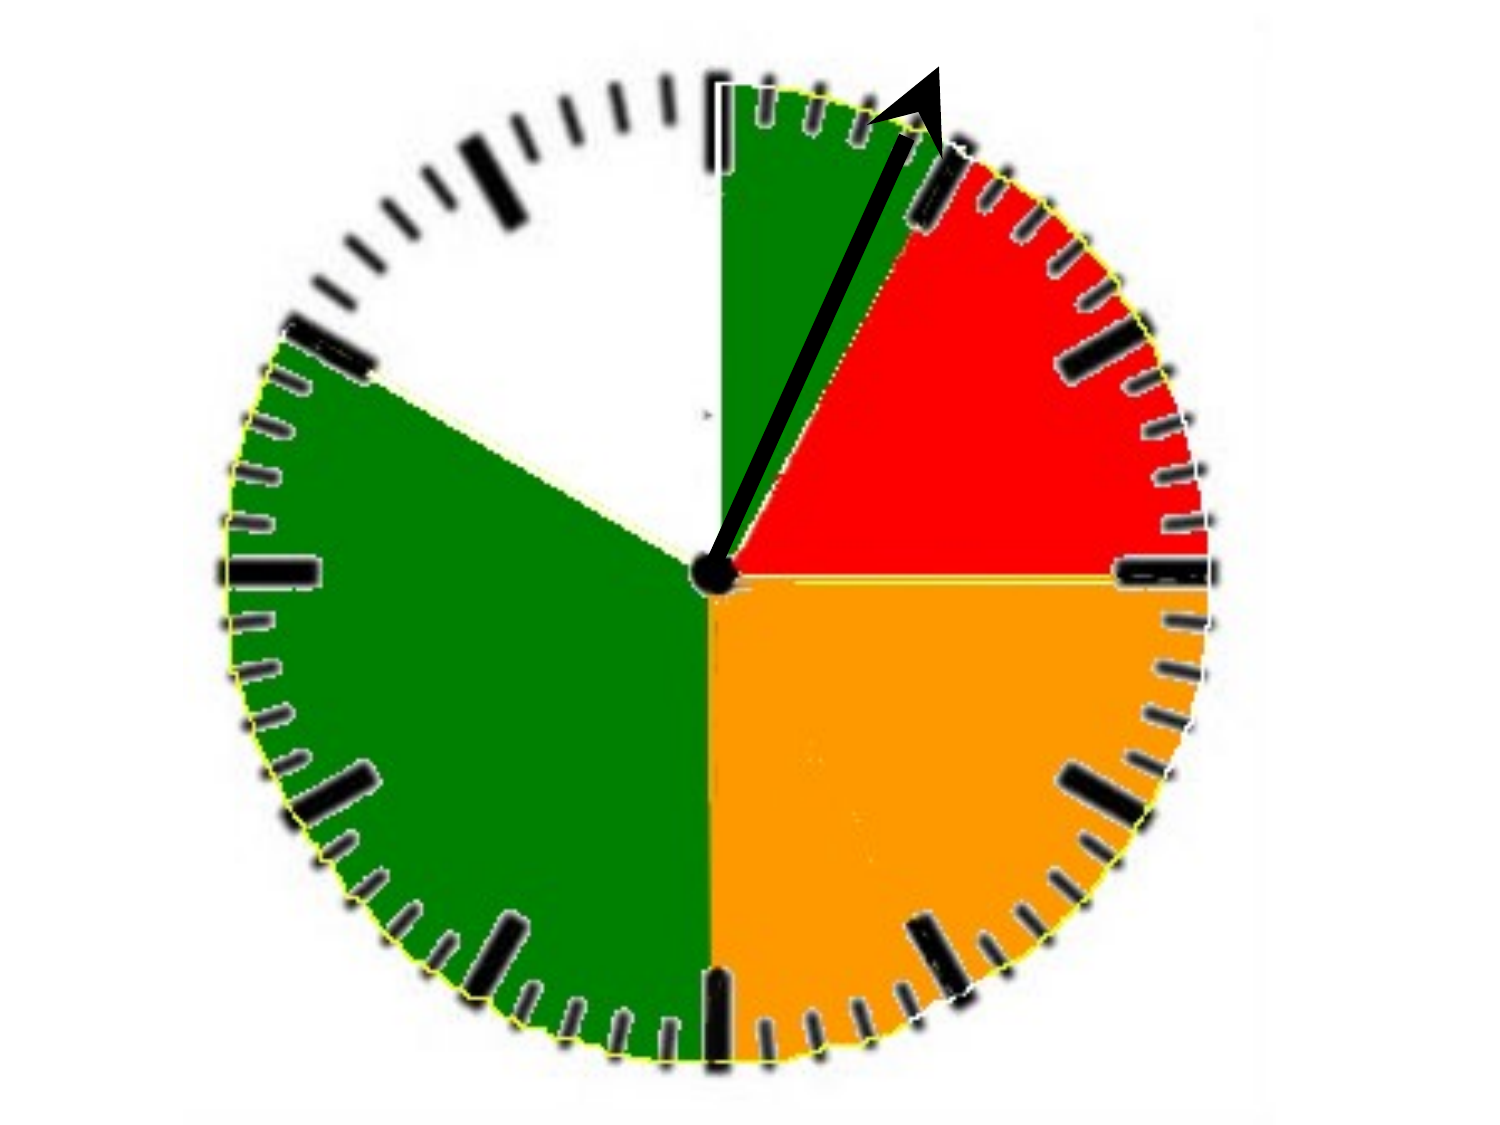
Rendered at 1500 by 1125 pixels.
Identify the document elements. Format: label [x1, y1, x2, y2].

text_box [578, 201, 1076, 427]
picture [182, 5, 1306, 1125]
